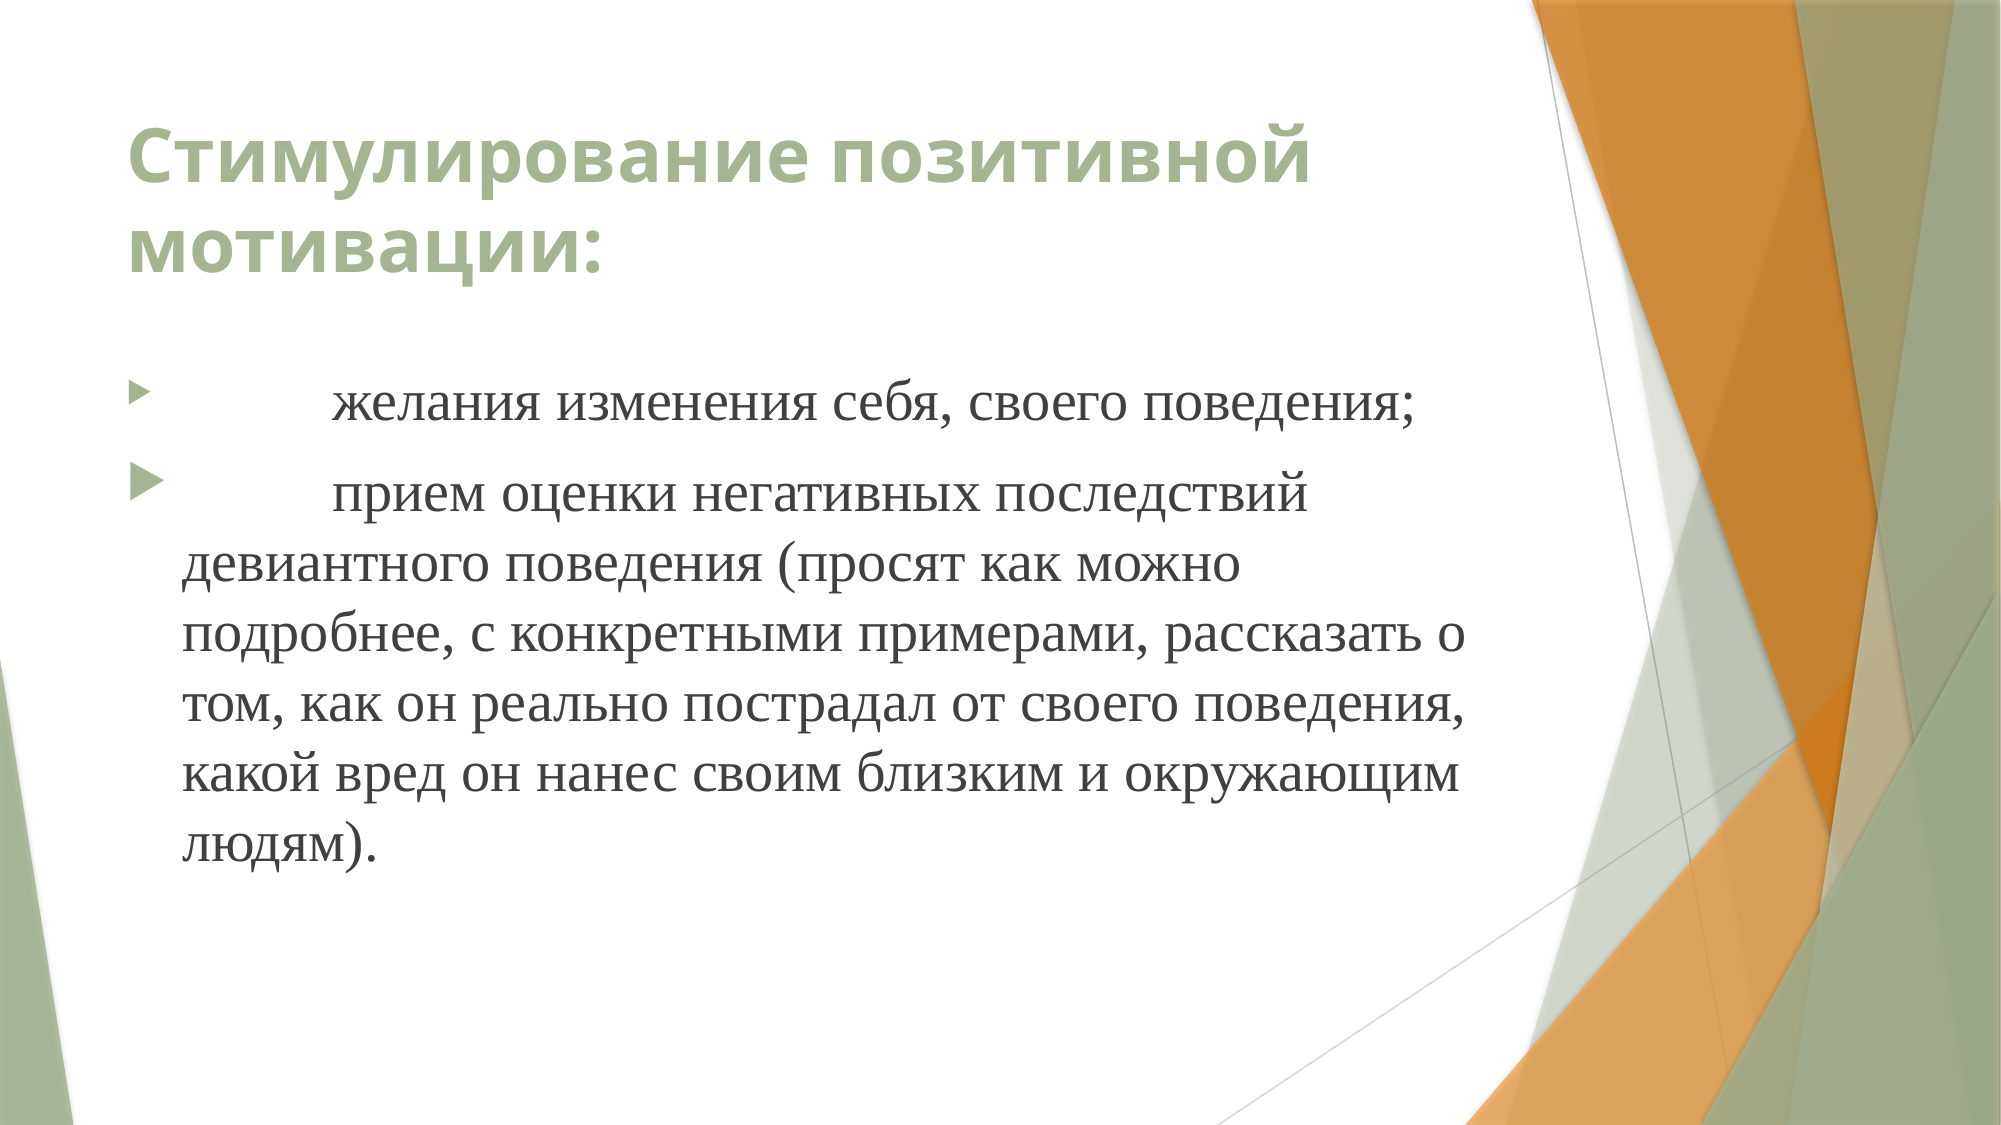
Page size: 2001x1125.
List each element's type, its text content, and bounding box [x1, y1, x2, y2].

list желания изменения себя, своего поведения; прием оценки негативных последствий девиантного поведения (просят как можно подробнее, с конкретными примерами, рассказать о том, как он реально пострадал от своего поведения, какой вред он нанес своим близким и окружающим людям). [111, 354, 1522, 992]
title Стимулирование позитивной мотивации: [111, 99, 1522, 317]
